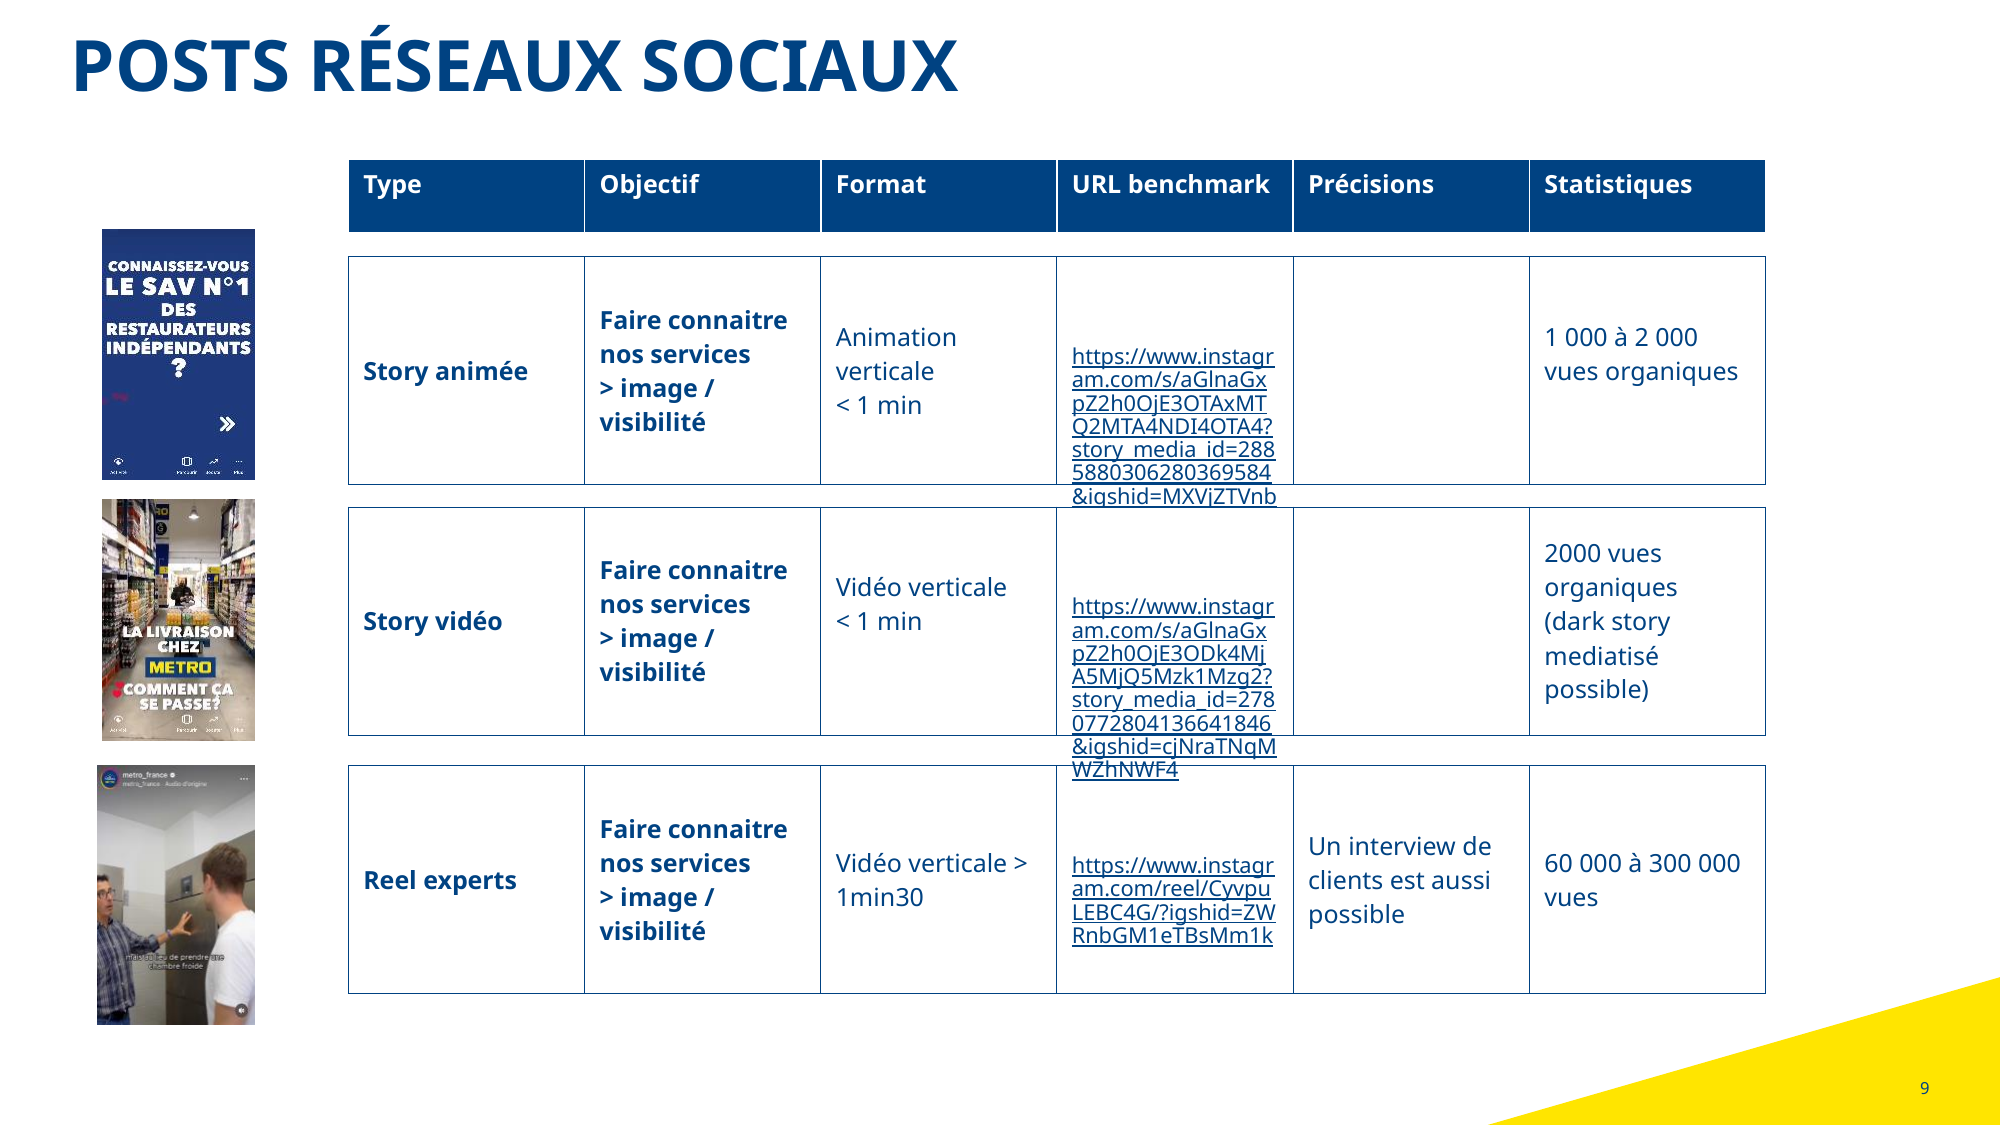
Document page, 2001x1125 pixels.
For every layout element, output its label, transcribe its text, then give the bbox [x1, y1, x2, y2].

table_header [1294, 257, 1529, 484]
table_header Faire connaitre nos services > image / visibilité [585, 766, 820, 993]
table_header 1 000 à 2 000 vues organiques [1530, 257, 1765, 484]
table_header https://www.instagram.com/s/aGlnaGxpZ2h0OjE3ODk4MjA5MjQ5Mzk1Mzg2?story_media_id=2780772804136641846&igshid=cjNraTNqMWZhNWF4 [1057, 508, 1293, 735]
slide_number 9 [1860, 1077, 1930, 1103]
table_header Objectif [585, 160, 820, 232]
table_header 2000 vues organiques (dark story mediatisé possible) [1530, 508, 1765, 735]
table_header Vidéo verticale < 1 min [821, 508, 1056, 735]
table_header Story vidéo [349, 508, 584, 735]
picture [102, 229, 255, 480]
table_header Faire connaitre nos services > image / visibilité [585, 257, 820, 484]
table_header 60 000 à 300 000 vues [1530, 766, 1765, 993]
table_header Vidéo verticale > 1min30 [821, 766, 1056, 993]
table_header [1294, 508, 1529, 735]
table_header Animation verticale < 1 min [821, 257, 1056, 484]
table_header Format [822, 160, 1056, 232]
table_header https://www.instagram.com/s/aGlnaGxpZ2h0OjE3OTAxMTQ2MTA4NDI4OTA4?story_media_id=2885880306280369584&igshid=MXVjZTVnbHcwaDNyYQ== [1057, 257, 1293, 484]
table_header URL benchmark [1058, 160, 1292, 232]
table_header Statistiques [1530, 160, 1765, 232]
picture [97, 765, 255, 1025]
table_header https://www.instagram.com/reel/CyvpuLEBC4G/?igshid=ZWRnbGM1eTBsMm1k [1057, 766, 1293, 993]
table_header Story animée [349, 257, 584, 484]
picture [102, 499, 255, 741]
title Posts réseaux sociaux [70, 30, 1929, 186]
table_header Faire connaitre nos services > image / visibilité [585, 508, 820, 735]
table_header Précisions [1294, 160, 1529, 232]
table_header Reel experts [349, 766, 584, 993]
table_header Type [349, 160, 584, 232]
table_header Un interview de clients est aussi possible [1294, 766, 1529, 993]
